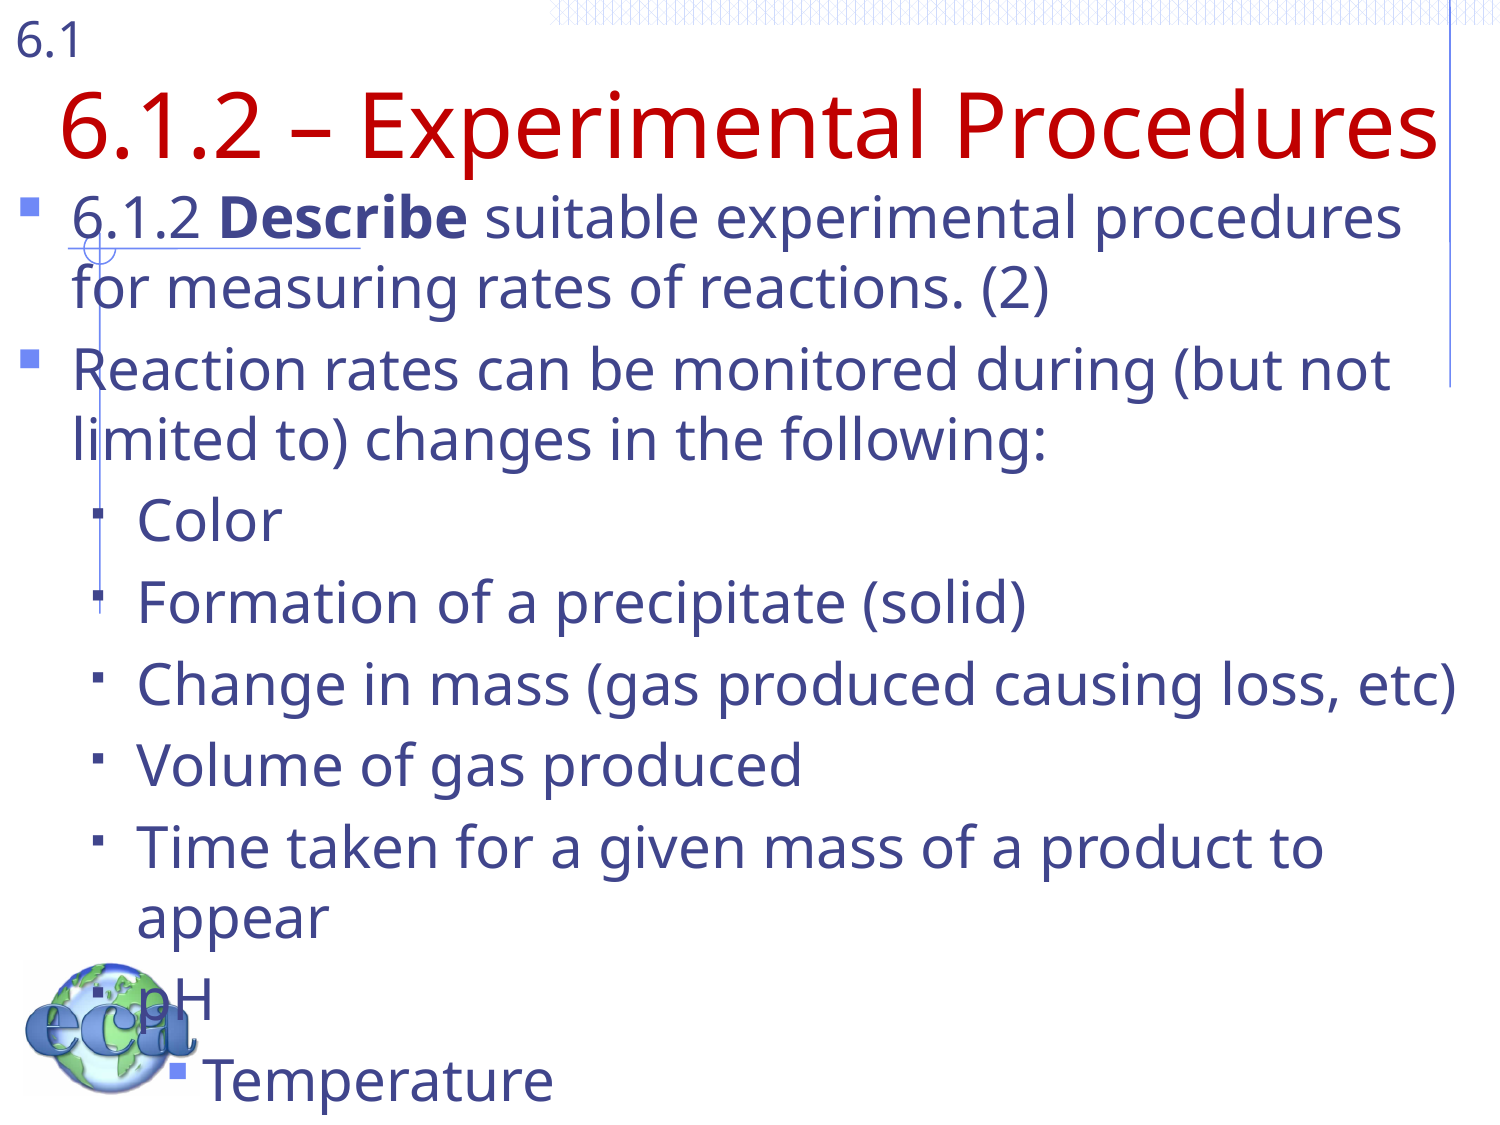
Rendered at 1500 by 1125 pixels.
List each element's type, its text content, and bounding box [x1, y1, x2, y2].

list 6.1.2 Describe suitable experimental procedures for measuring rates of reactions. (2) Reaction rates can be monitored during (but not limited to) changes in the following: Color Formation of a precipitate (solid) Change in mass (gas produced causing loss, etc) Volume of gas produced Time taken for a given mass of a product to appear pH Temperature [0, 172, 1500, 894]
title 6.1.2 – Experimental Procedures [17, 49, 1483, 172]
picture [23, 960, 200, 1096]
